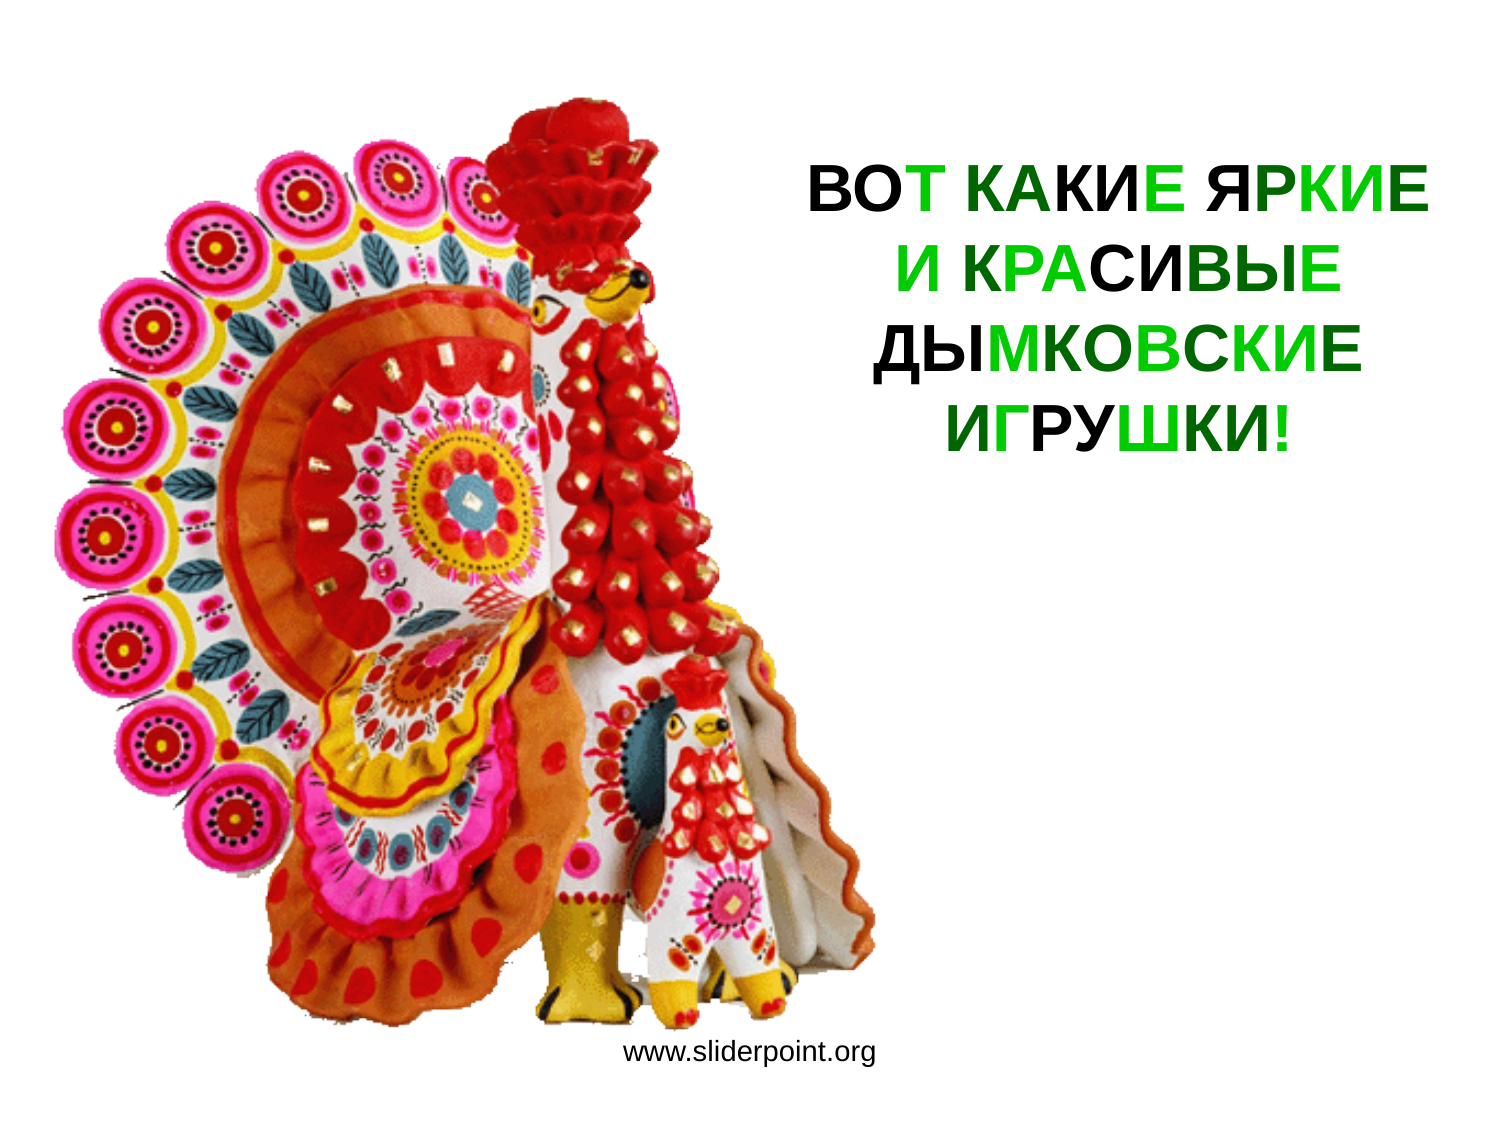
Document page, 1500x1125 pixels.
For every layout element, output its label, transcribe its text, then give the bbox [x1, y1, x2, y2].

picture [24, 74, 896, 1051]
footer www.sliderpoint.org [512, 1024, 988, 1103]
text_box ВОТ КАКИЕ ЯРКИЕ И КРАСИВЫЕ ДЫМКОВСКИЕ ИГРУШКИ! [901, 137, 1450, 472]
